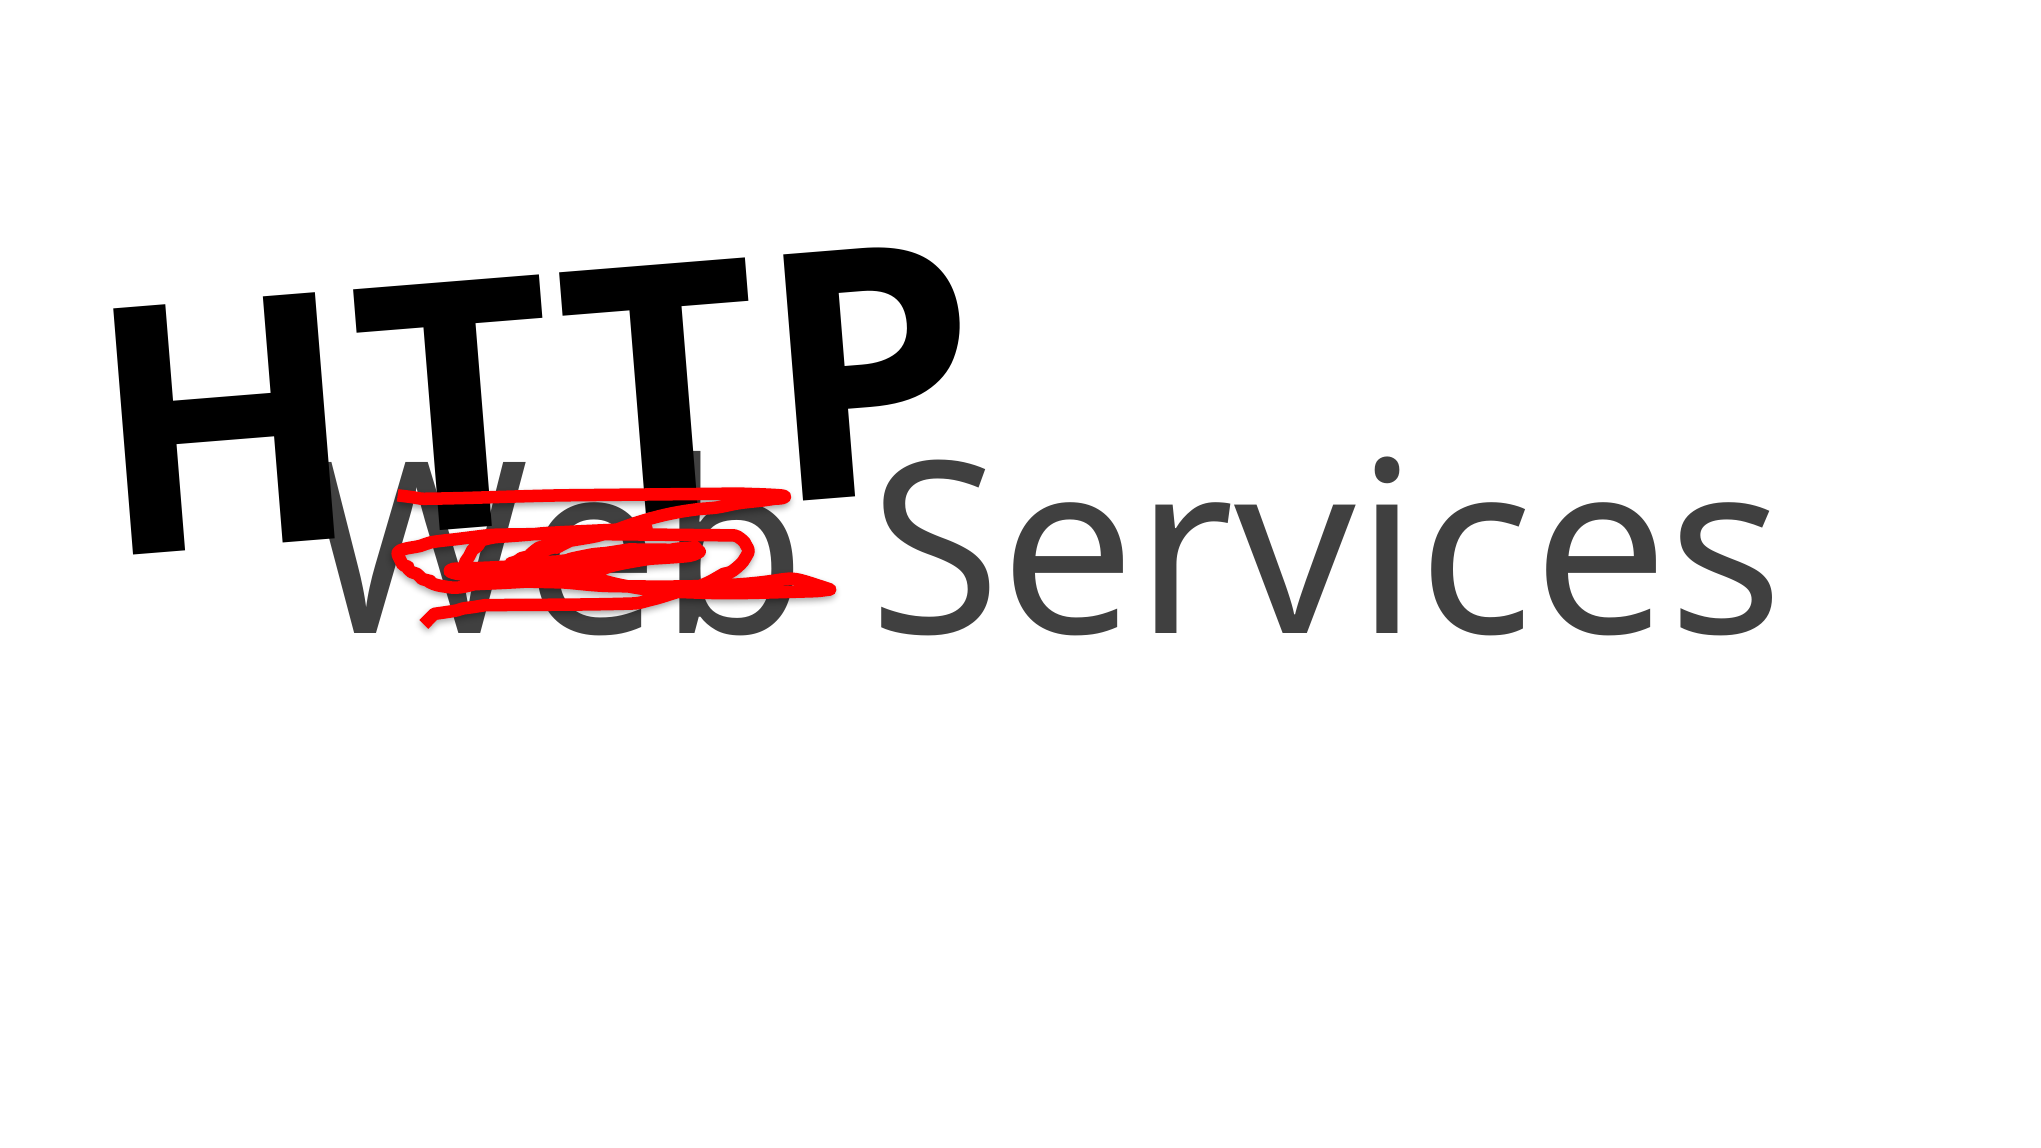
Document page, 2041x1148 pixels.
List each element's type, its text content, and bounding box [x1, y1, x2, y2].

text_box Web Services [257, 386, 1833, 689]
text_box HTTP [59, 132, 1010, 635]
text_box [396, 492, 831, 625]
